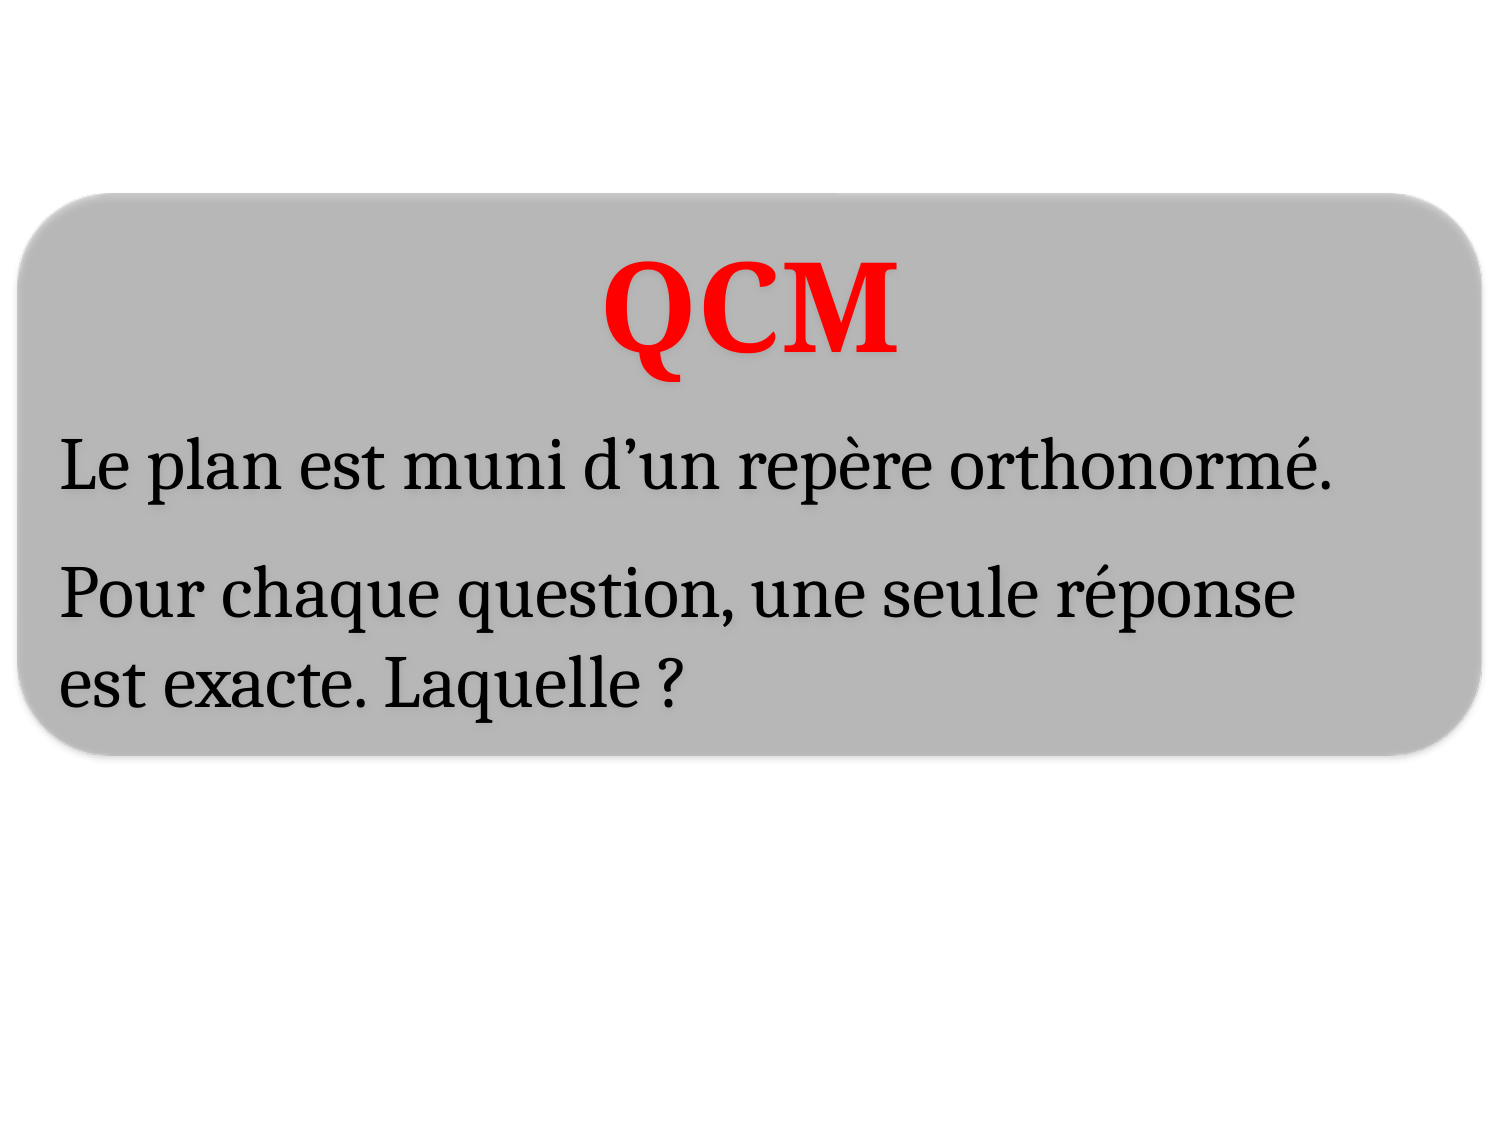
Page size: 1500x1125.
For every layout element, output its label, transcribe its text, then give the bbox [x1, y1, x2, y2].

text_box QCM Le plan est muni d’un repère orthonormé. Pour chaque question, une seule réponse est exacte. Laquelle ? [17, 192, 1485, 758]
